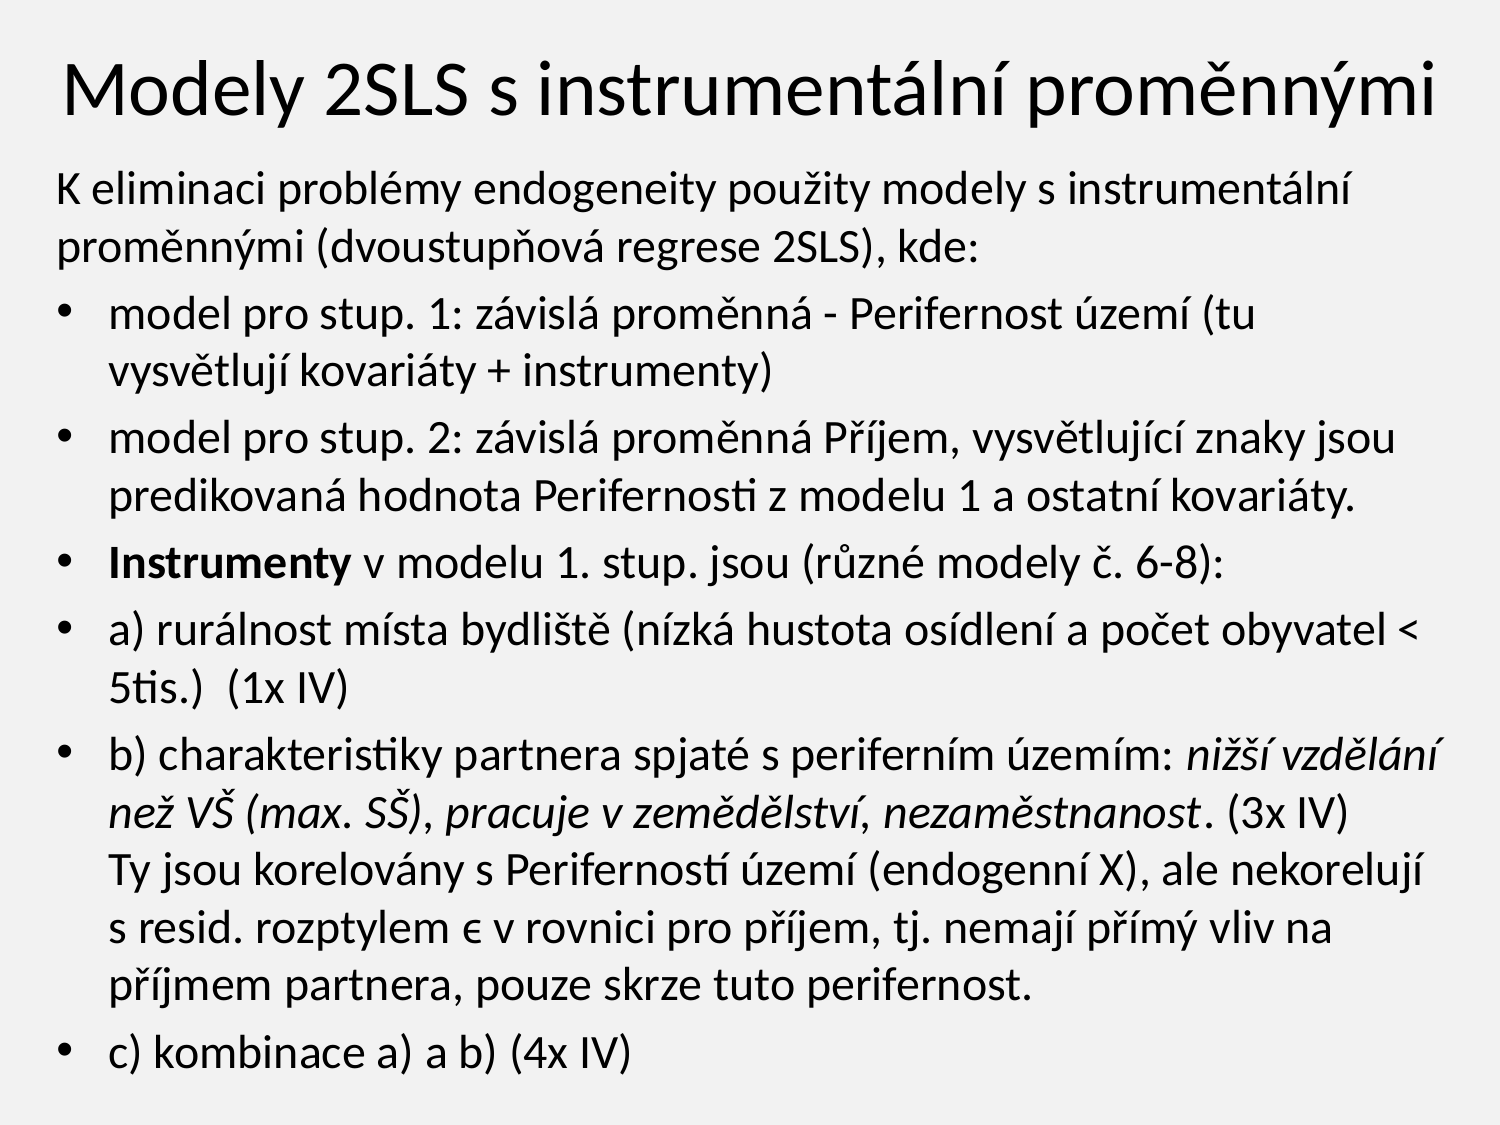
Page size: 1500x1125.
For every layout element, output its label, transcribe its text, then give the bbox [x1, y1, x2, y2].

title Modely 2SLS s instrumentální proměnnými [23, 19, 1477, 149]
list K eliminaci problémy endogeneity použity modely s instrumentální proměnnými (dvoustupňová regrese 2SLS), kde: model pro stup. 1: závislá proměnná - Perifernost území (tu vysvětlují kovariáty + instrumenty) model pro stup. 2: závislá proměnná Příjem, vysvětlující znaky jsou predikovaná hodnota Perifernosti z modelu 1 a ostatní kovariáty. Instrumenty v modelu 1. stup. jsou (různé modely č. 6-8): a) rurálnost místa bydliště (nízká hustota osídlení a počet obyvatel < 5tis.) (1x IV) b) charakteristiky partnera spjaté s periferním územím: nižší vzdělání než VŠ (max. SŠ), pracuje v zemědělství, nezaměstnanost. (3x IV) Ty jsou korelovány s Periferností území (endogenní X), ale nekorelují s resid. rozptylem ϵ v rovnici pro příjem, tj. nemají přímý vliv na příjmem partnera, pouze skrze tuto perifernost. c) kombinace a) a b) (4x IV) [41, 149, 1459, 1106]
